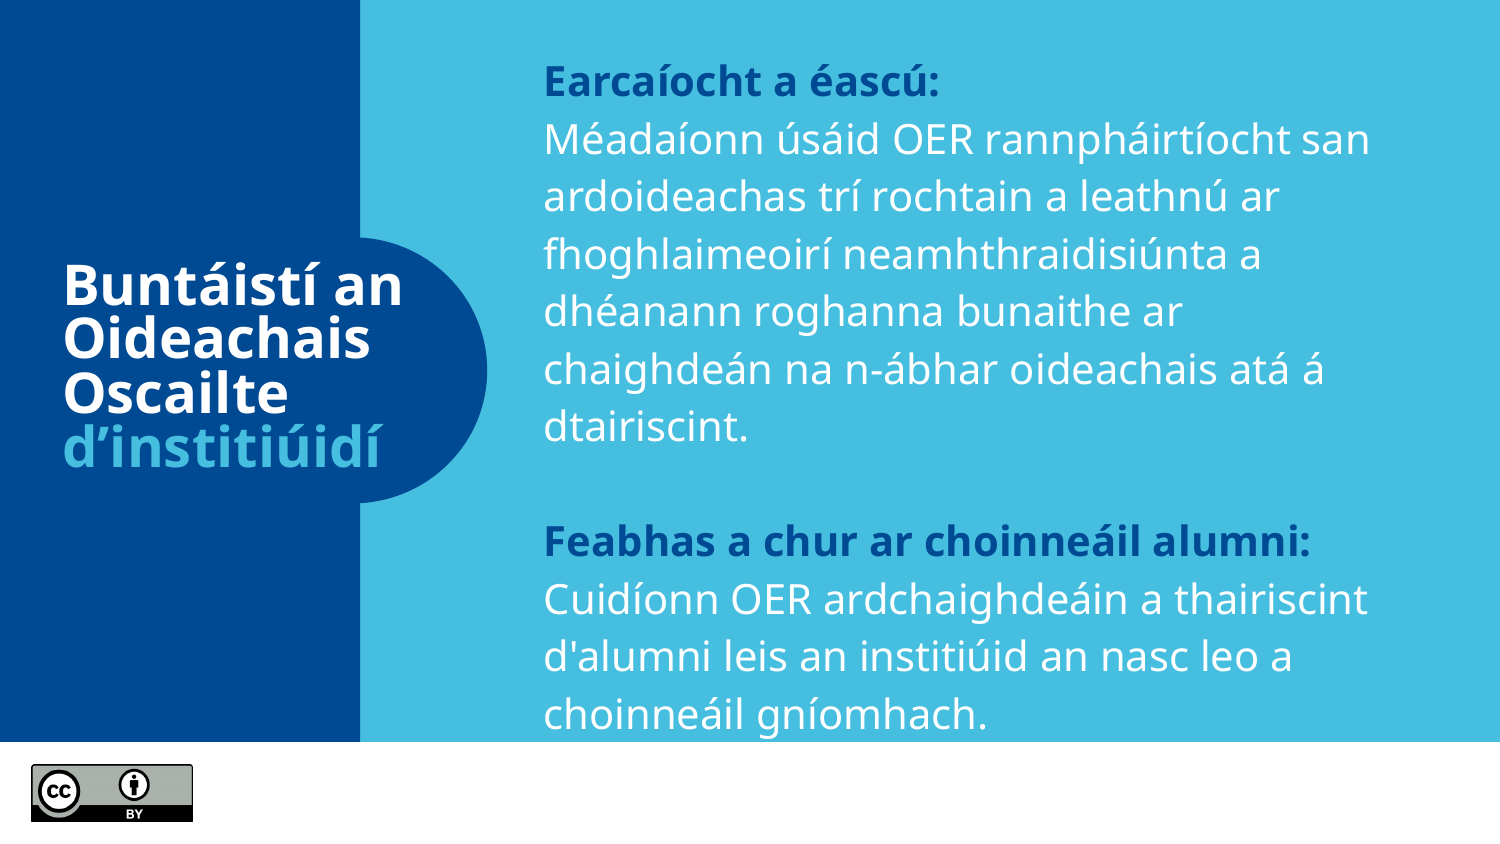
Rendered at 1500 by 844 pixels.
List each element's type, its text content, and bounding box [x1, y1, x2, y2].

picture [31, 764, 193, 822]
text_box [0, 0, 361, 742]
text_box Earcaíocht a éascú: Méadaíonn úsáid OER rannpháirtíocht san ardoideachas trí rochtain a leathnú ar fhoghlaimeoirí neamhthraidisiúnta a dhéanann roghanna bunaithe ar chaighdeán na n-ábhar oideachais atá á dtairiscint. Feabhas a chur ar choinneáil alumni: Cuidíonn OER ardchaighdeáin a thairiscint d'alumni leis an institiúid an nasc leo a choinneáil gníomhach. [528, 32, 1428, 753]
text_box Buntáistí an Oideachais Oscailte d’institiúidí [47, 246, 462, 493]
text_box [300, 493, 405, 504]
text_box [462, 292, 488, 448]
text_box [0, 742, 1500, 844]
text_box [304, 237, 401, 246]
